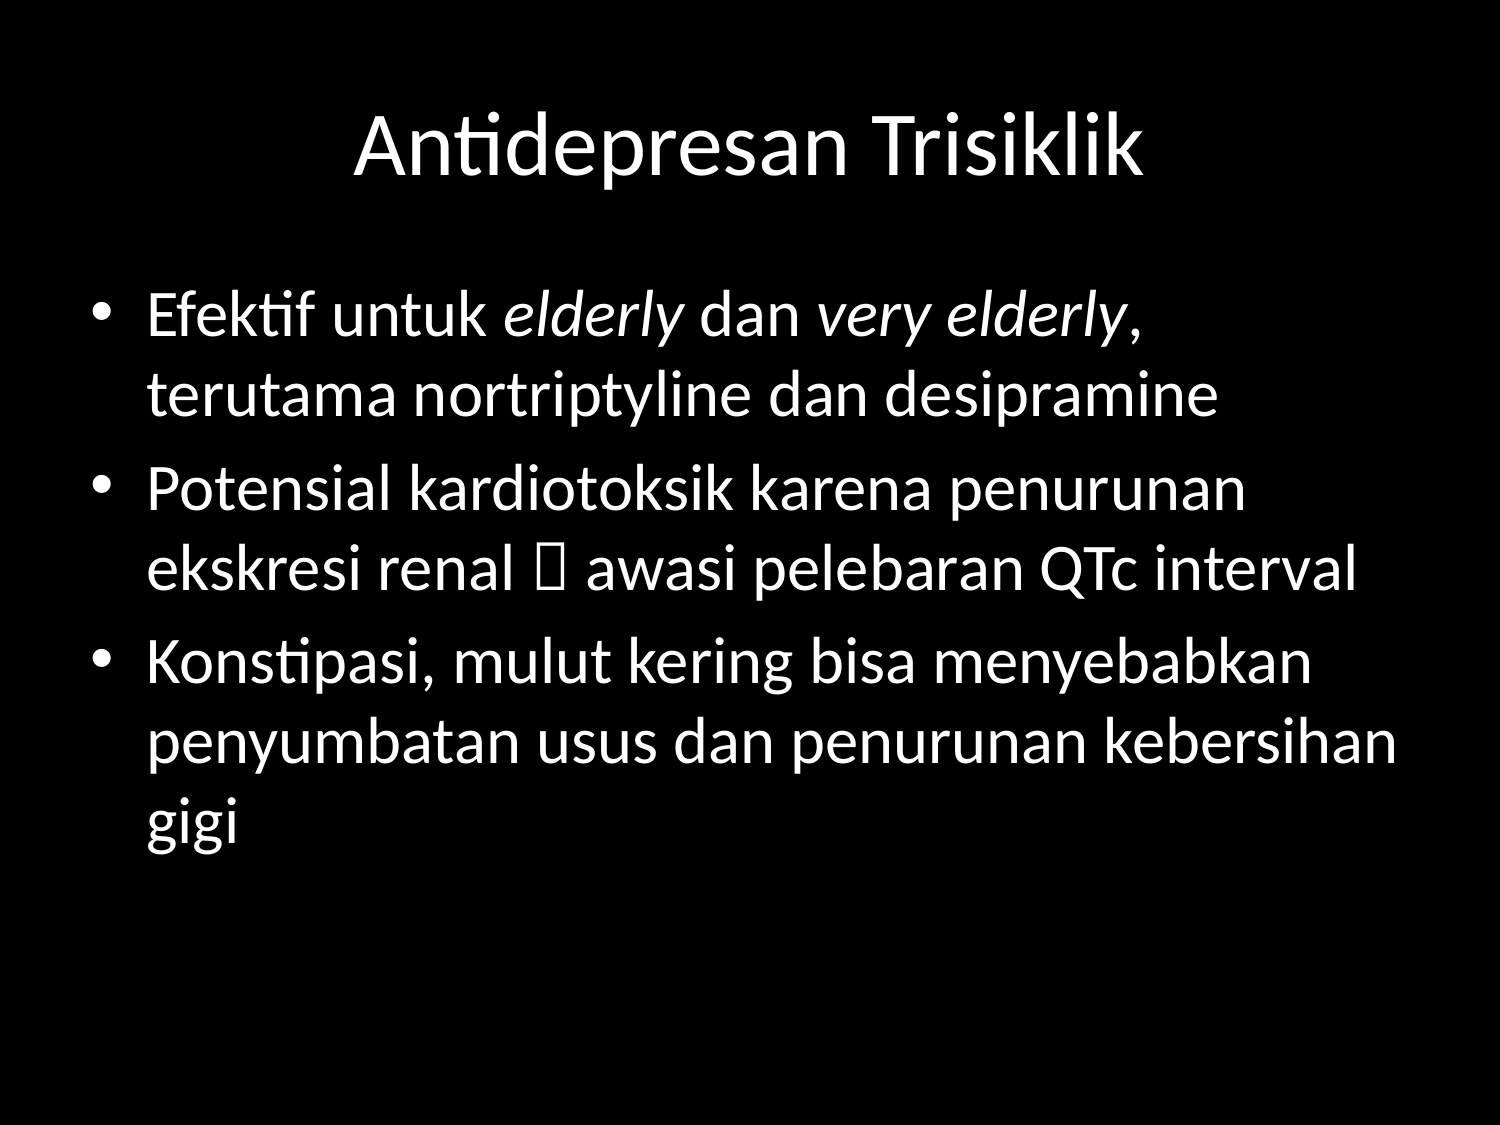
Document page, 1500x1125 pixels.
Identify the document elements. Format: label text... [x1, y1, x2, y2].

title Antidepresan Trisiklik [75, 45, 1425, 233]
list Efektif untuk elderly dan very elderly, terutama nortriptyline dan desipramine Potensial kardiotoksik karena penurunan ekskresi renal  awasi pelebaran QTc interval Konstipasi, mulut kering bisa menyebabkan penyumbatan usus dan penurunan kebersihan gigi [75, 262, 1425, 1005]
